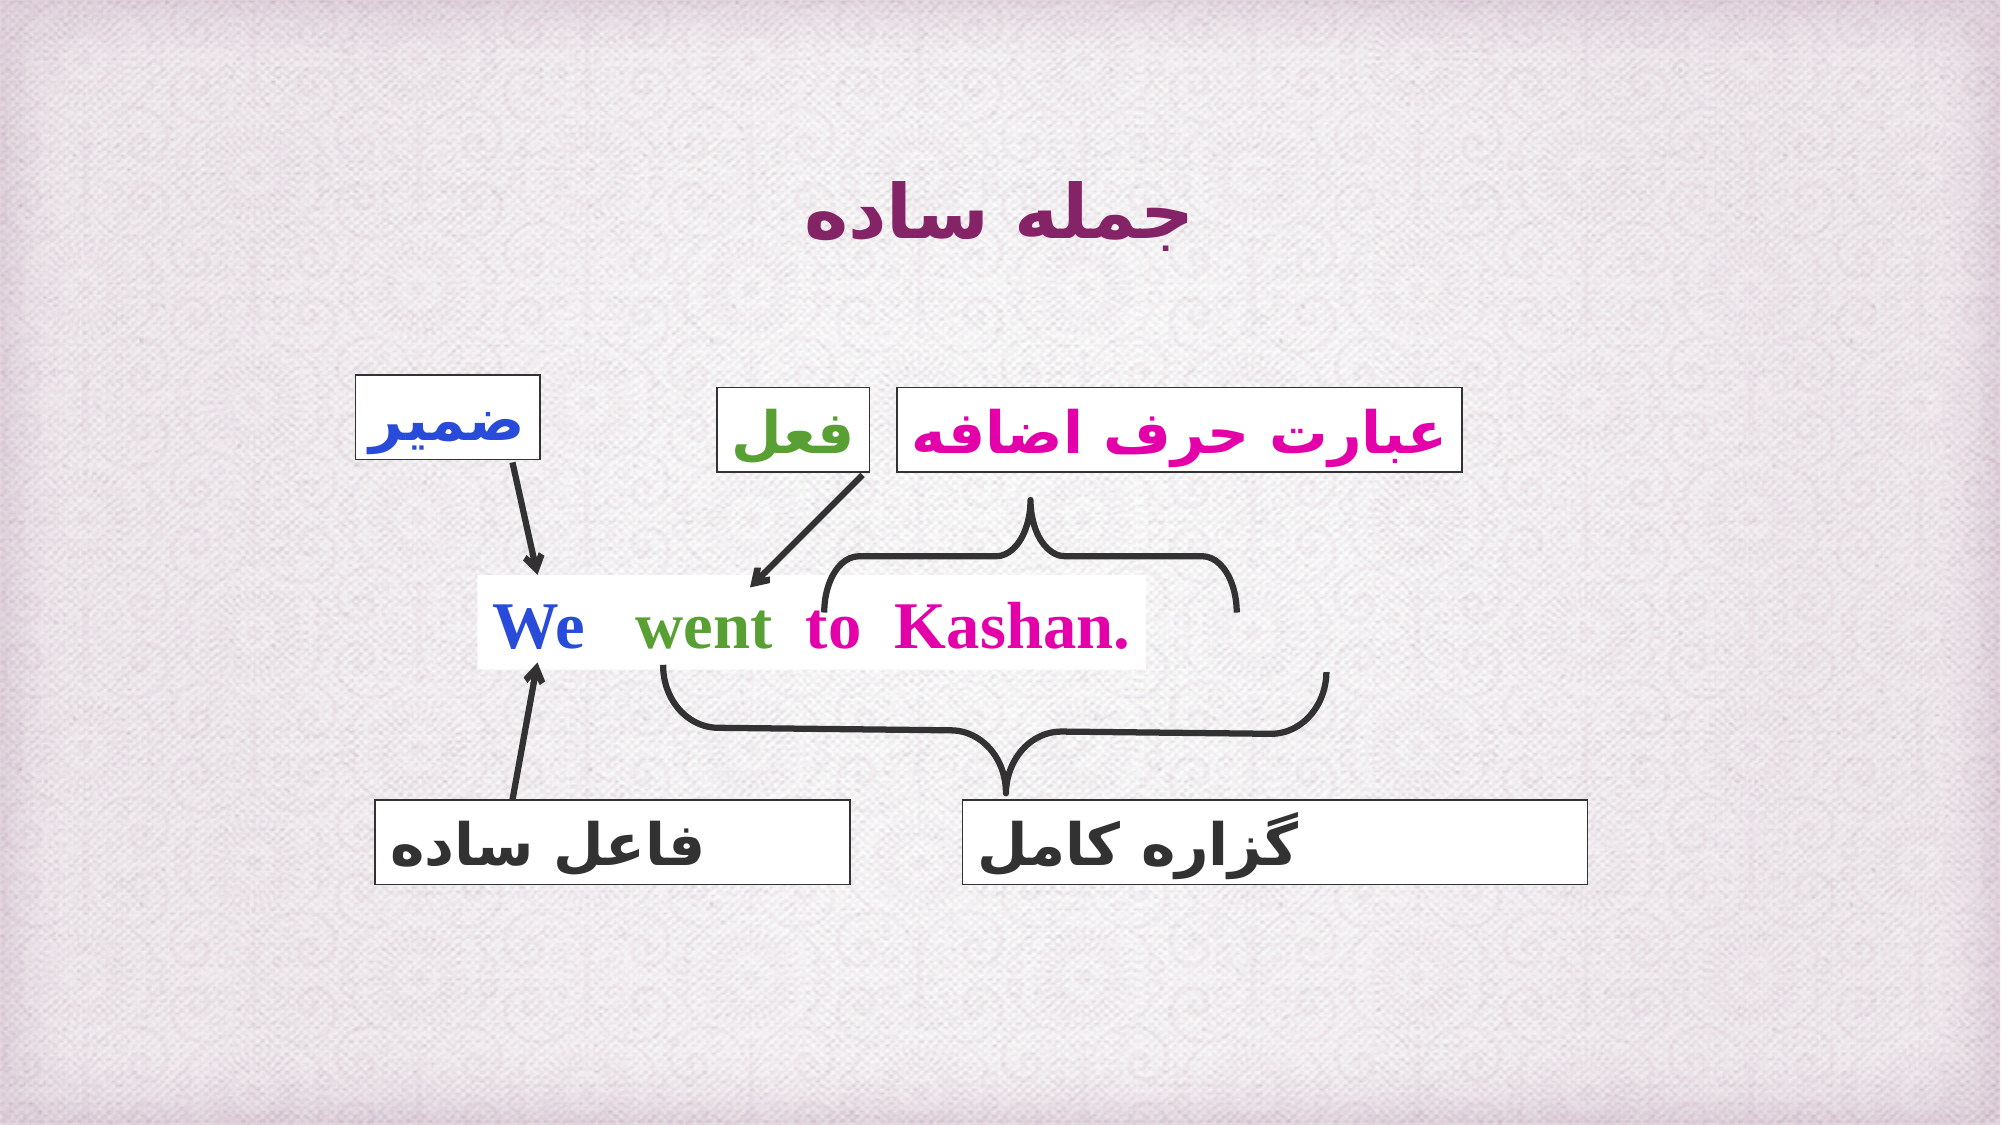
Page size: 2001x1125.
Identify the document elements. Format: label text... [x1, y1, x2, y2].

text_box فعل [716, 387, 870, 473]
text_box عبارت حرف اضافه [897, 387, 1462, 473]
text_box گزاره کامل [962, 800, 1588, 885]
text_box [750, 474, 863, 588]
text_box [512, 462, 542, 575]
title جمله ساده [212, 59, 1788, 263]
picture [0, 0, 2001, 1125]
text_box فاعل ساده [375, 800, 850, 885]
text_box We went to Kashan. [477, 574, 1146, 670]
text_box [663, 664, 1327, 794]
text_box [824, 500, 1237, 613]
text_box ضمیر [355, 375, 541, 460]
